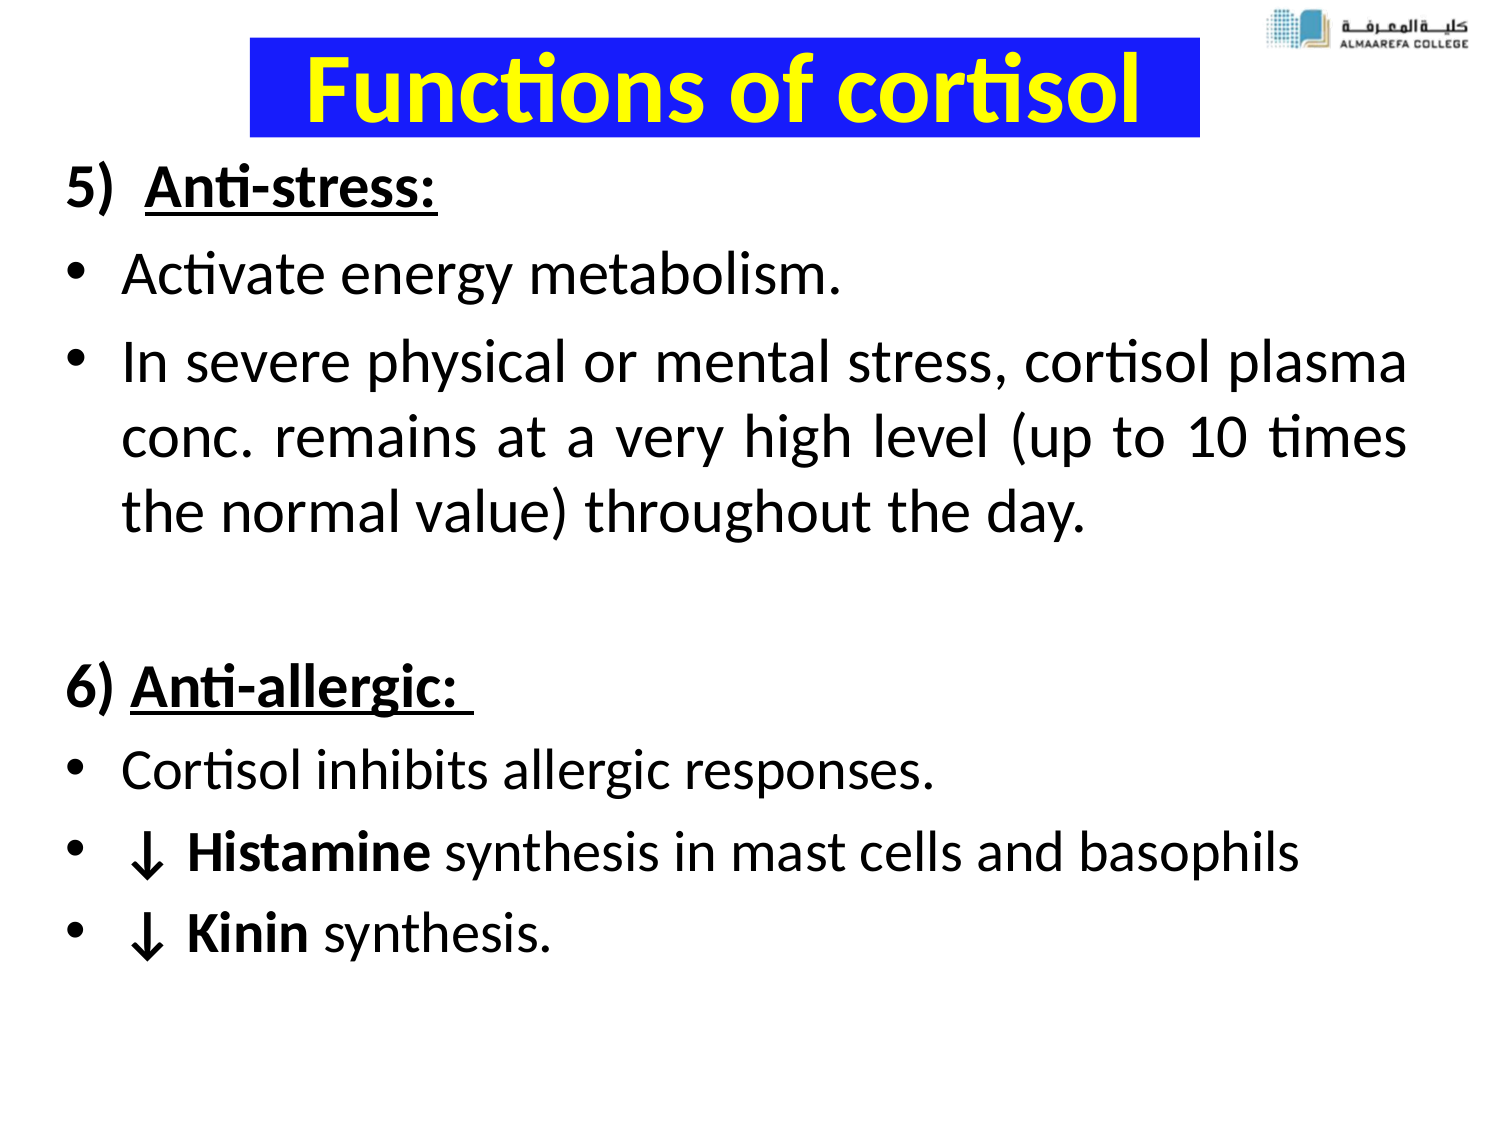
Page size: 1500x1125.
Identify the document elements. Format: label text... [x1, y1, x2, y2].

list 5) Anti-stress: Activate energy metabolism. In severe physical or mental stress, cortisol plasma conc. remains at a very high level (up to 10 times the normal value) throughout the day. 6) Anti-allergic: Cortisol inhibits allergic responses. ↓ Histamine synthesis in mast cells and basophils ↓ Kinin synthesis. [50, 137, 1425, 1125]
picture [1262, 0, 1473, 65]
title Functions of cortisol [249, 37, 1200, 137]
